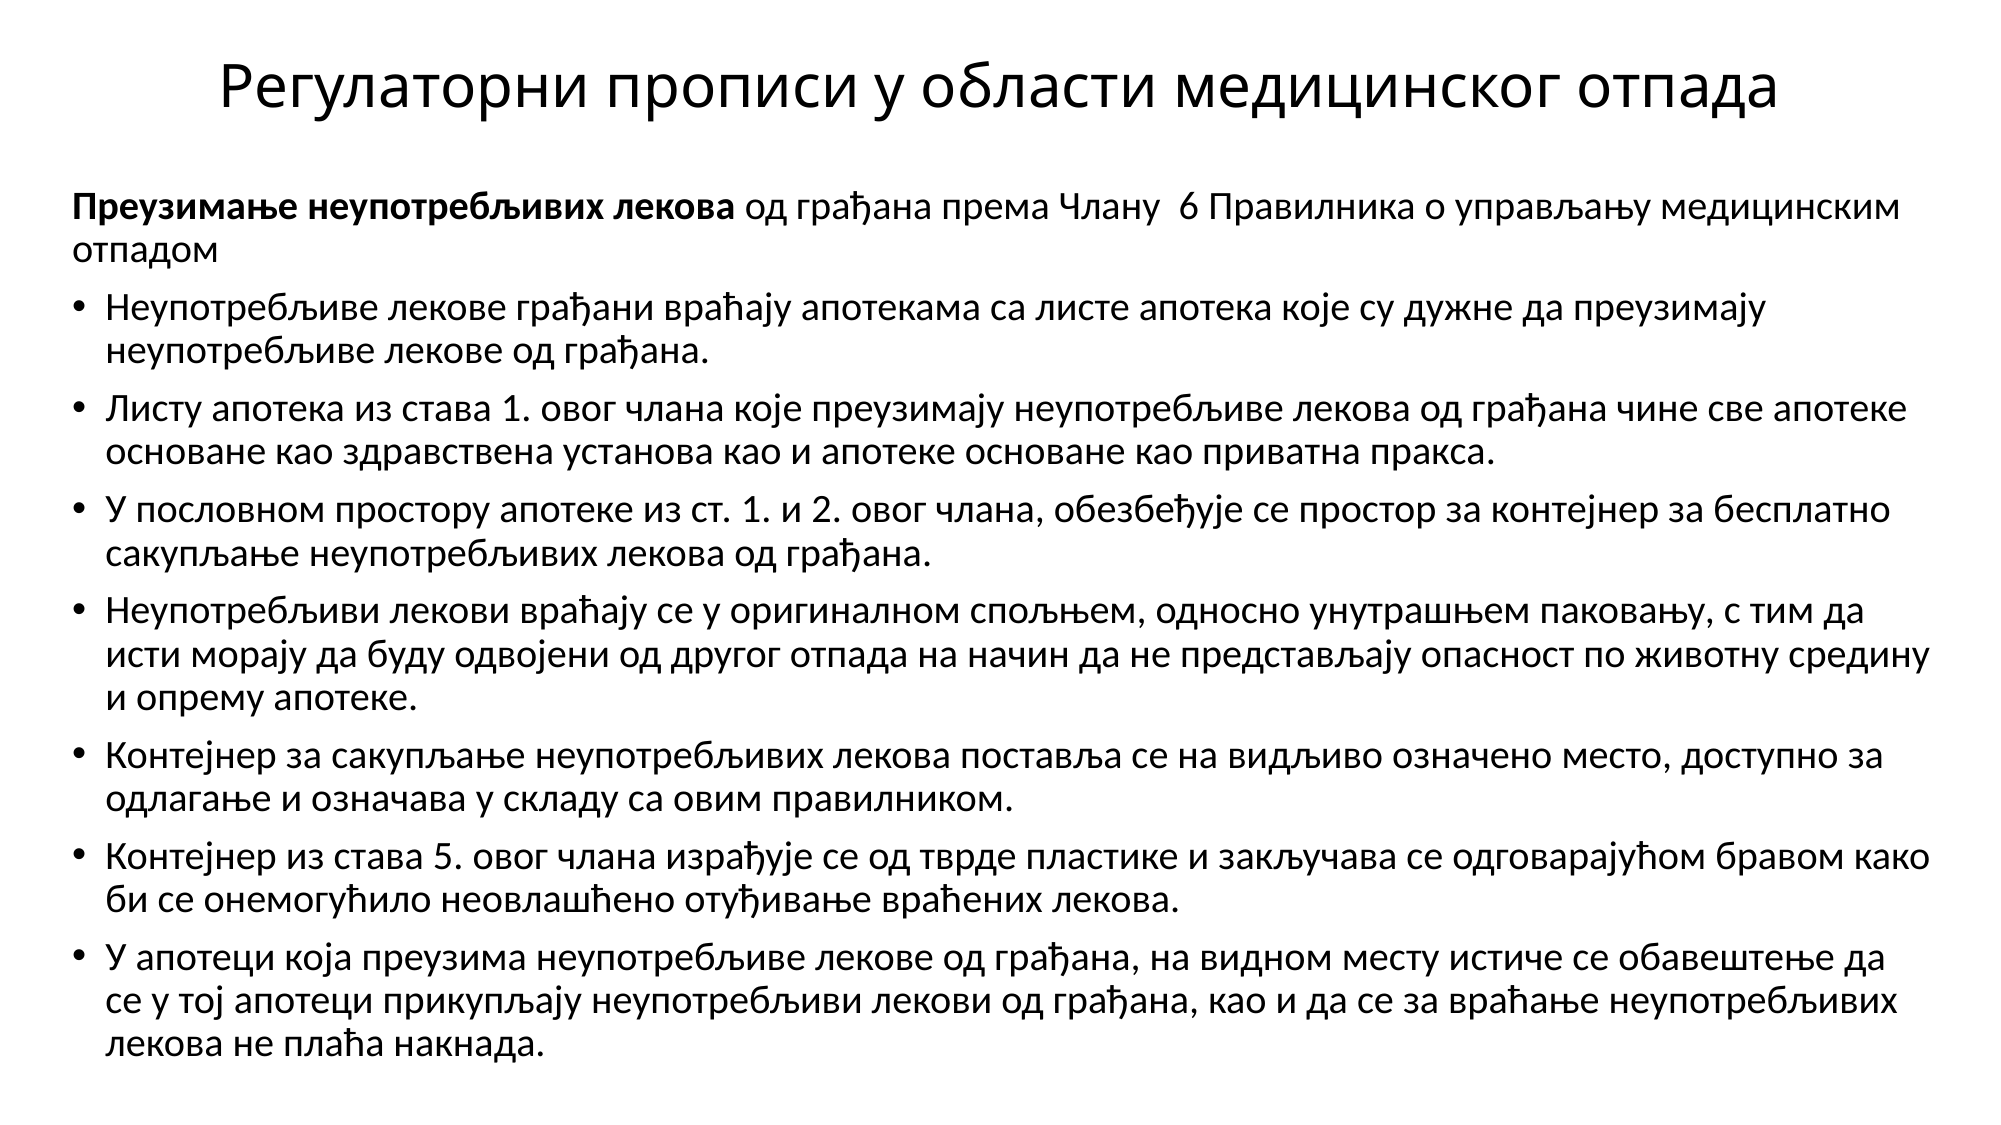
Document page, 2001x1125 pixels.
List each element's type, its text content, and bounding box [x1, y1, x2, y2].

title Регулаторни прописи у области медицинског отпада [137, 40, 1863, 136]
list Преузимање неупотребљивих лекова од грађана према Члану 6 Правилника о управљању медицинским отпадом Неупотребљиве лекове грађани враћају апотекама са листе апотека које су дужне да преузимају неупотребљиве лекове од грађана. Листу апотека из става 1. овог члана које преузимају неупотребљиве лекова од грађана чине све апотеке основане као здравствена установа као и апотеке основане као приватна пракса. У пословном простору апотеке из ст. 1. и 2. овог члана, обезбеђује се простор за контејнер за бесплатно сакупљање неупотребљивих лекова од грађана. Неупотребљиви лекови враћају се у оригиналном спољњем, односно унутрашњем паковању, с тим да исти морају да буду одвојени од другог отпада на начин да не представљају опасност по животну средину и опрему апотеке. Контејнер за сакупљање неупотребљивих лекова поставља се на видљиво означено место, доступно за одлагање и означава у складу са овим правилником. Контејнер из става 5. овог члана израђује се од тврде пластике и закључава се одговарајућом бравом како би се онемогућило неовлашћено отуђивање враћених лекова. У апотеци која преузима неупотребљиве лекове од грађана, на видном месту истиче се обавештење да се у тој апотеци прикупљају неупотребљиви лекови од грађана, као и да се за враћање неупотребљивих лекова не плаћа накнада. [57, 177, 1948, 1082]
